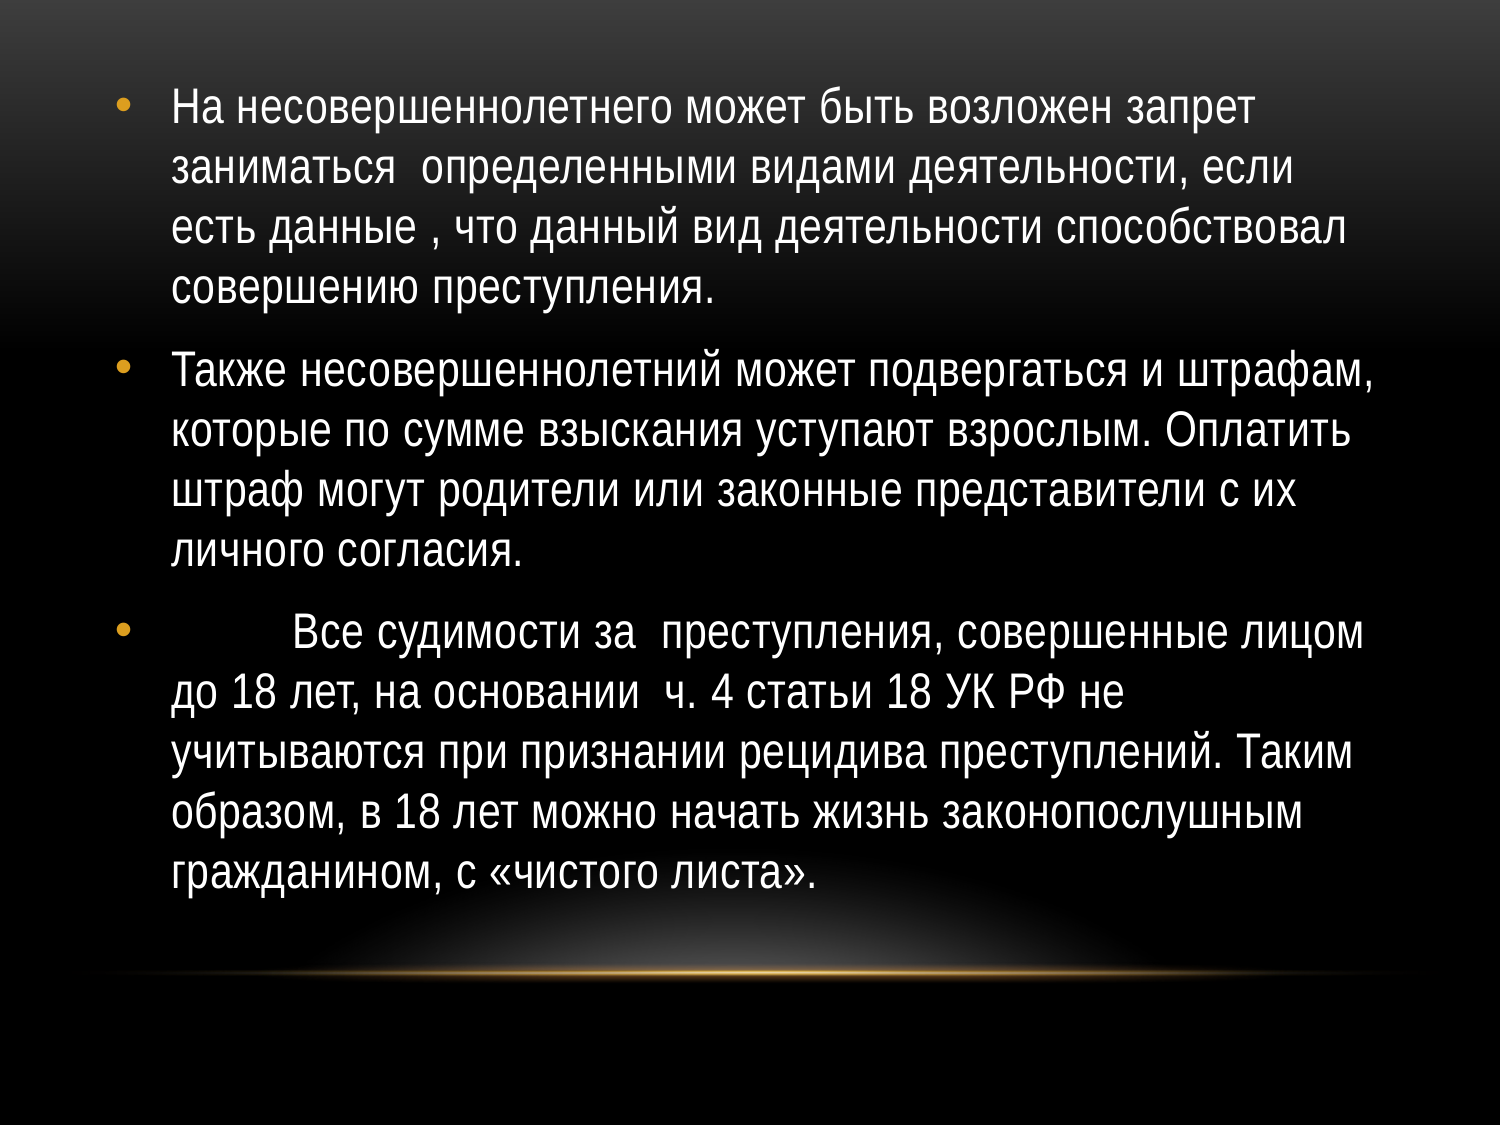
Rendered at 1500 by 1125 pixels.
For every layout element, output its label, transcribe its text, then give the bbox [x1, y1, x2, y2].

list На несовершеннолетнего может быть возложен запрет заниматься определенными видами деятельности, если есть данные , что данный вид деятельности способствовал совершению преступления. Также несовершеннолетний может подвергаться и штрафам, которые по сумме взыскания уступают взрослым. Оплатить штраф могут родители или законные представители с их личного согласия. Все судимости за преступления, совершенные лицом до 18 лет, на основании ч. 4 статьи 18 УК РФ не учитываются при признании рецидива преступлений. Таким образом, в 18 лет можно начать жизнь законопослушным гражданином, с «чистого листа». [99, 66, 1400, 938]
picture [0, 0, 1500, 1125]
